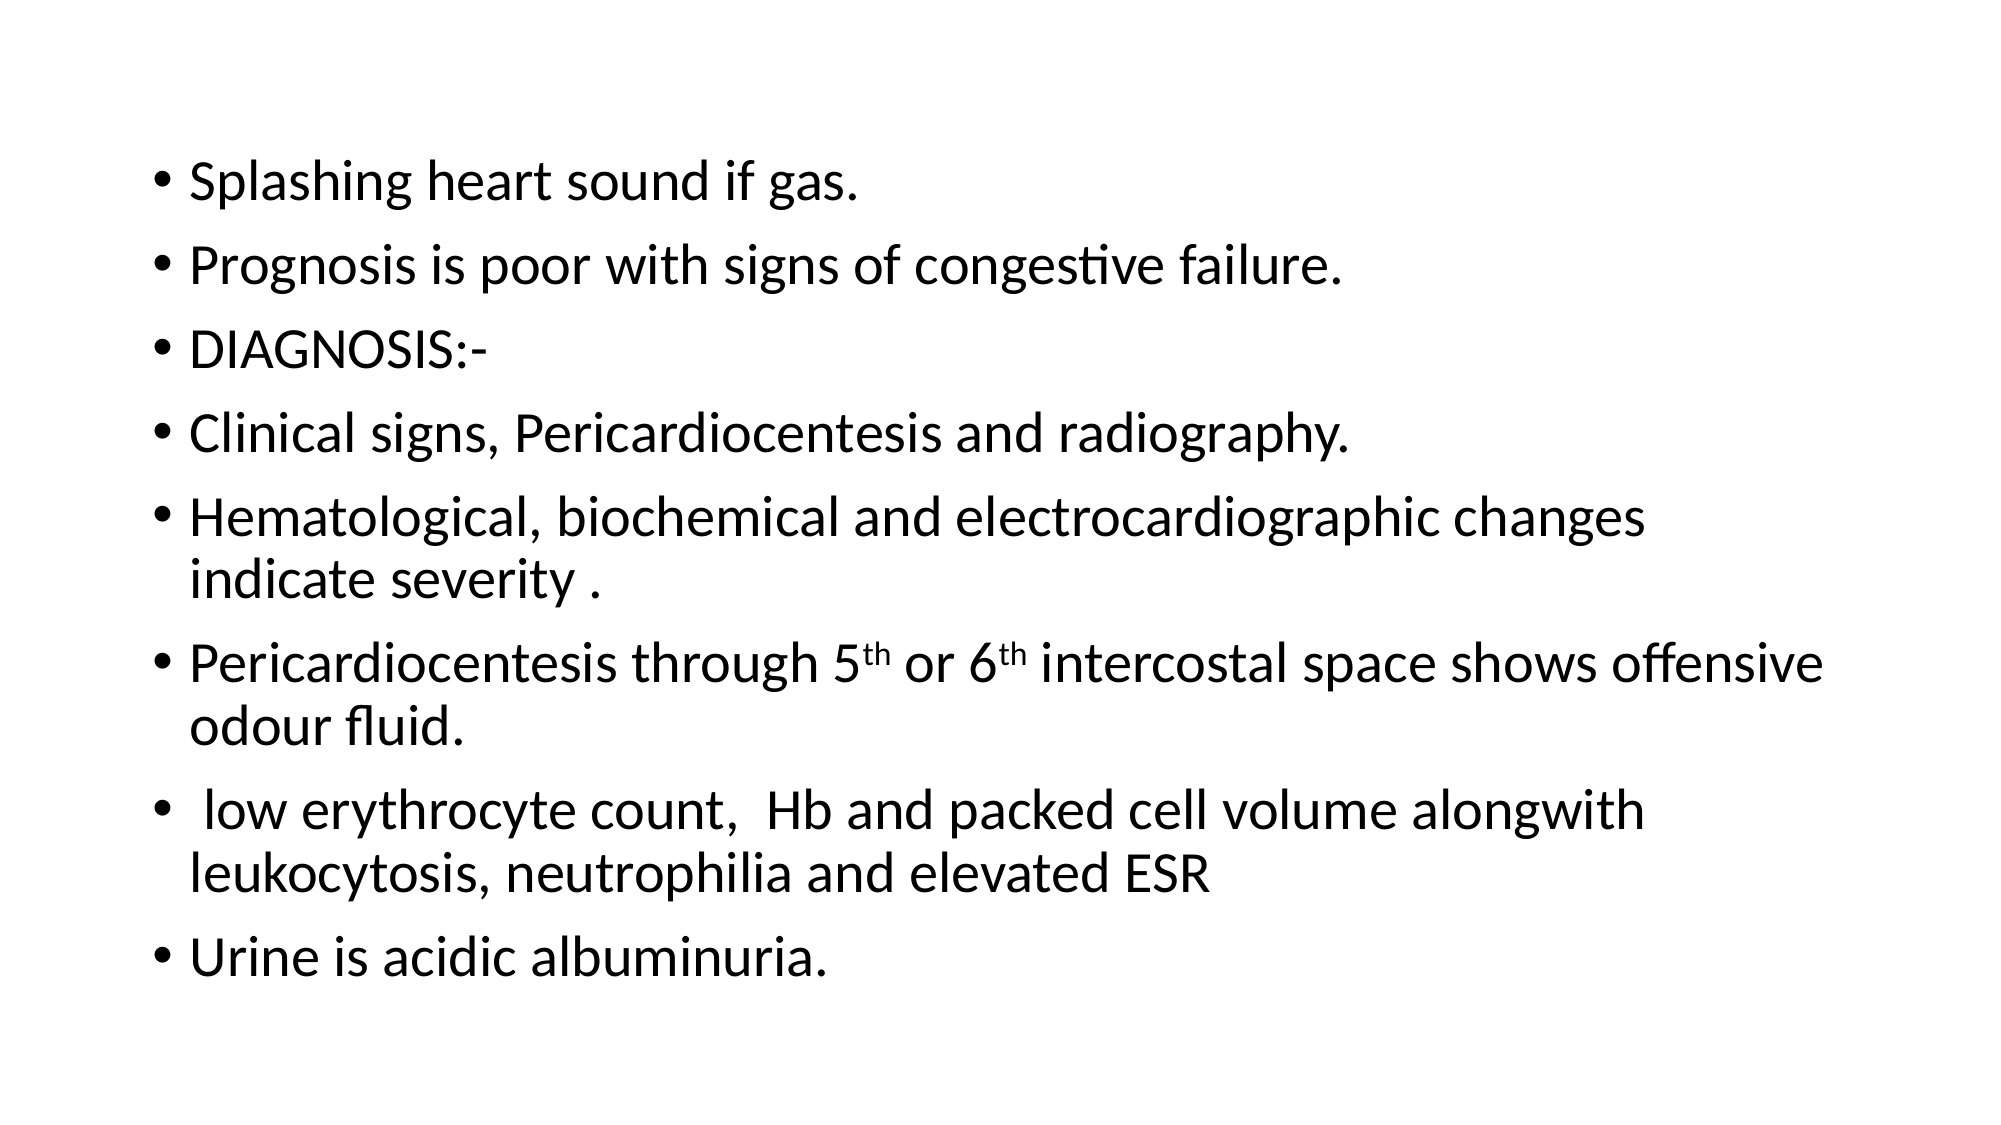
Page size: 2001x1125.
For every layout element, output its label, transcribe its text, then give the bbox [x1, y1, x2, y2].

list Splashing heart sound if gas. Prognosis is poor with signs of congestive failure. DIAGNOSIS:- Clinical signs, Pericardiocentesis and radiography. Hematological, biochemical and electrocardiographic changes indicate severity . Pericardiocentesis through 5th or 6th intercostal space shows offensive odour fluid. low erythrocyte count, Hb and packed cell volume alongwith leukocytosis, neutrophilia and elevated ESR Urine is acidic albuminuria. [137, 143, 1863, 1014]
